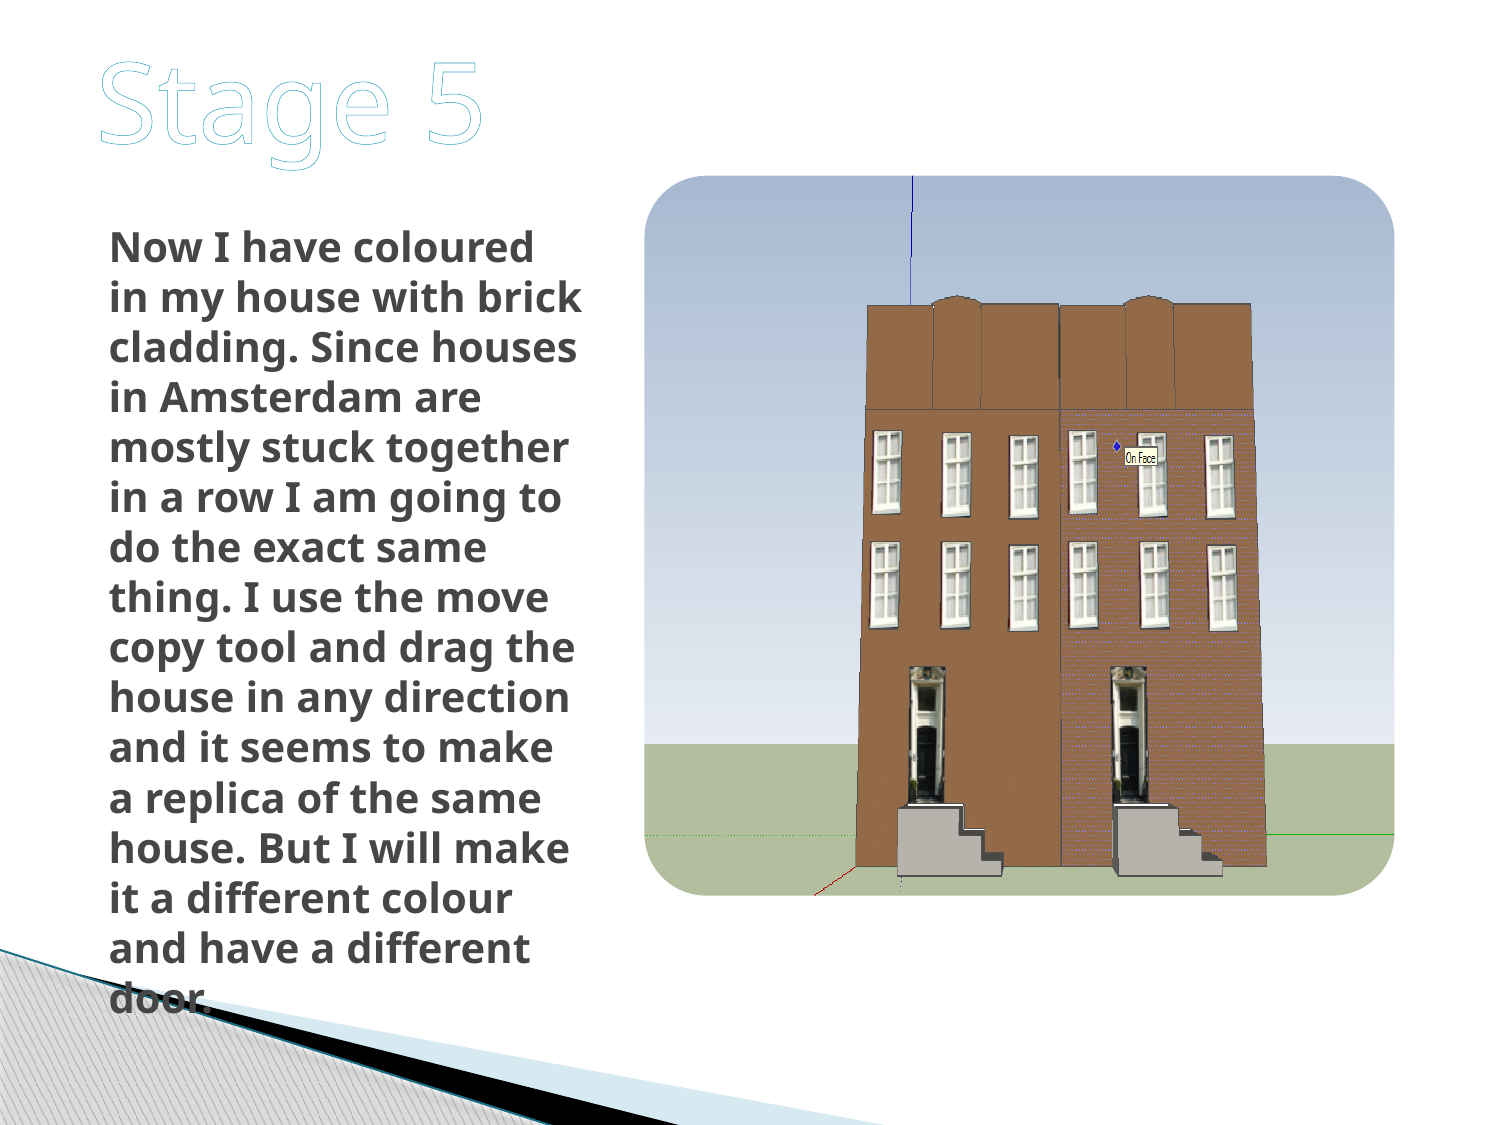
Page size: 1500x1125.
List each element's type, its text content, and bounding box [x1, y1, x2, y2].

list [644, 175, 1395, 896]
text_box Stage 5 [80, 23, 502, 174]
title Now I have coloured in my house with brick cladding. Since houses in Amsterdam are mostly stuck together in a row I am going to do the exact same thing. I use the move copy tool and drag the house in any direction and it seems to make a replica of the same house. But I will make it a different colour and have a different door. [93, 187, 598, 1055]
